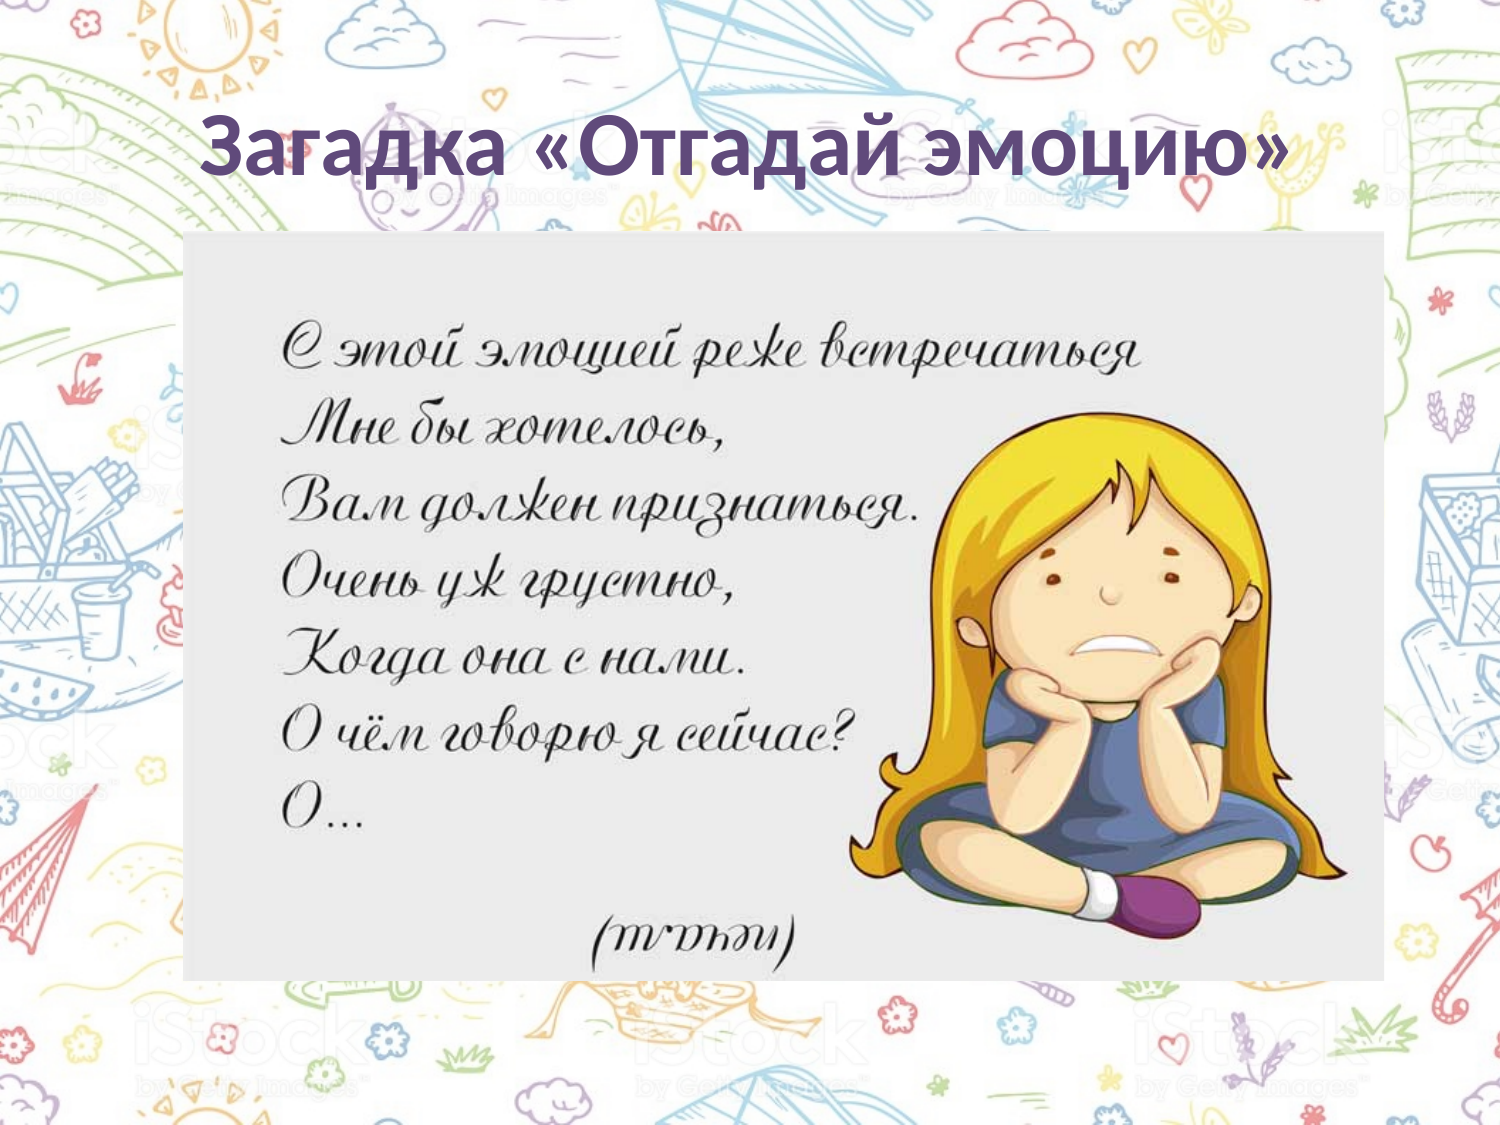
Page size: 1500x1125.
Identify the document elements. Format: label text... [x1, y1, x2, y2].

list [182, 231, 1385, 981]
title Загадка «Отгадай эмоцию» [75, 45, 1425, 233]
